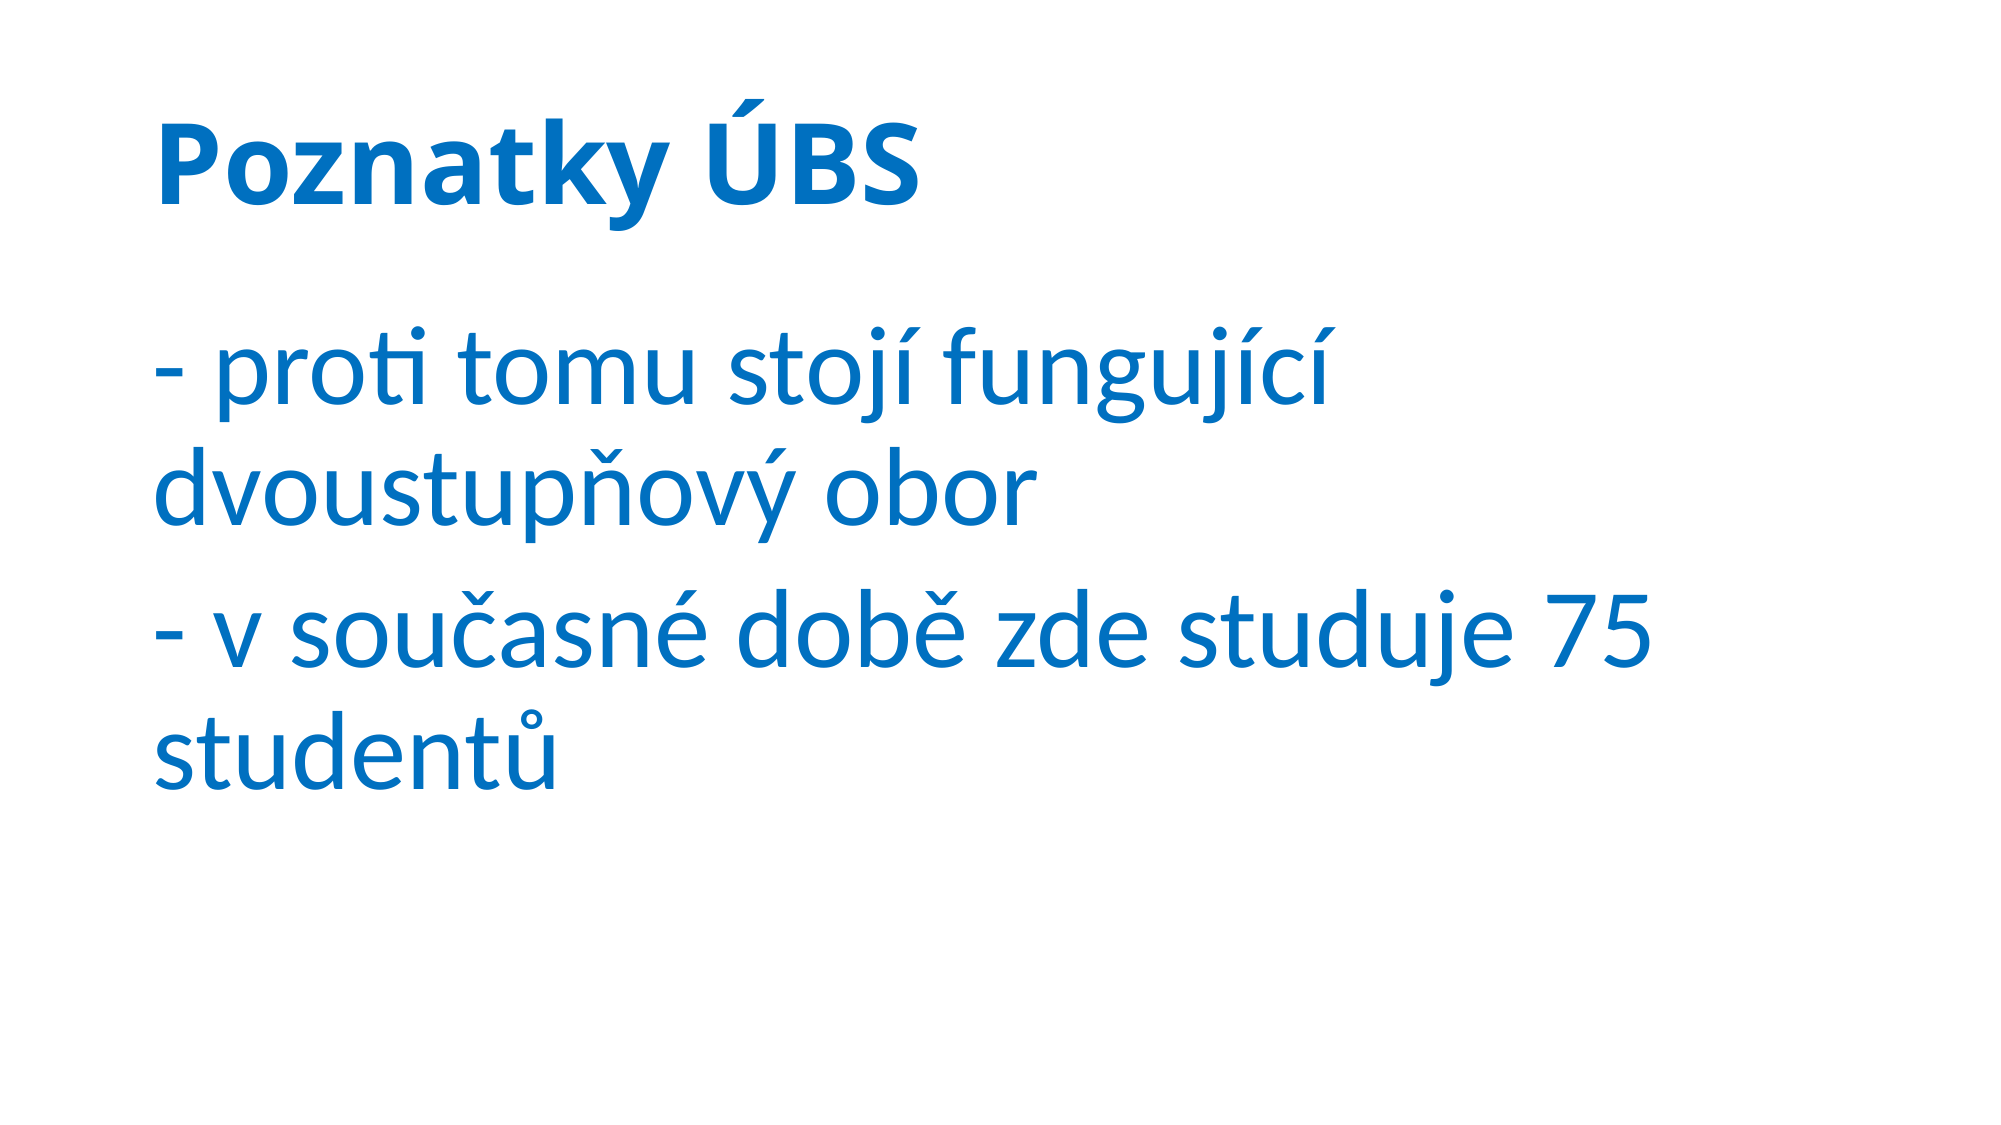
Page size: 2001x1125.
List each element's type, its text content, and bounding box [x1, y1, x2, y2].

list - proti tomu stojí fungující dvoustupňový obor - v současné době zde studuje 75 studentů [137, 299, 1863, 1014]
title Poznatky ÚBS [137, 59, 1863, 278]
